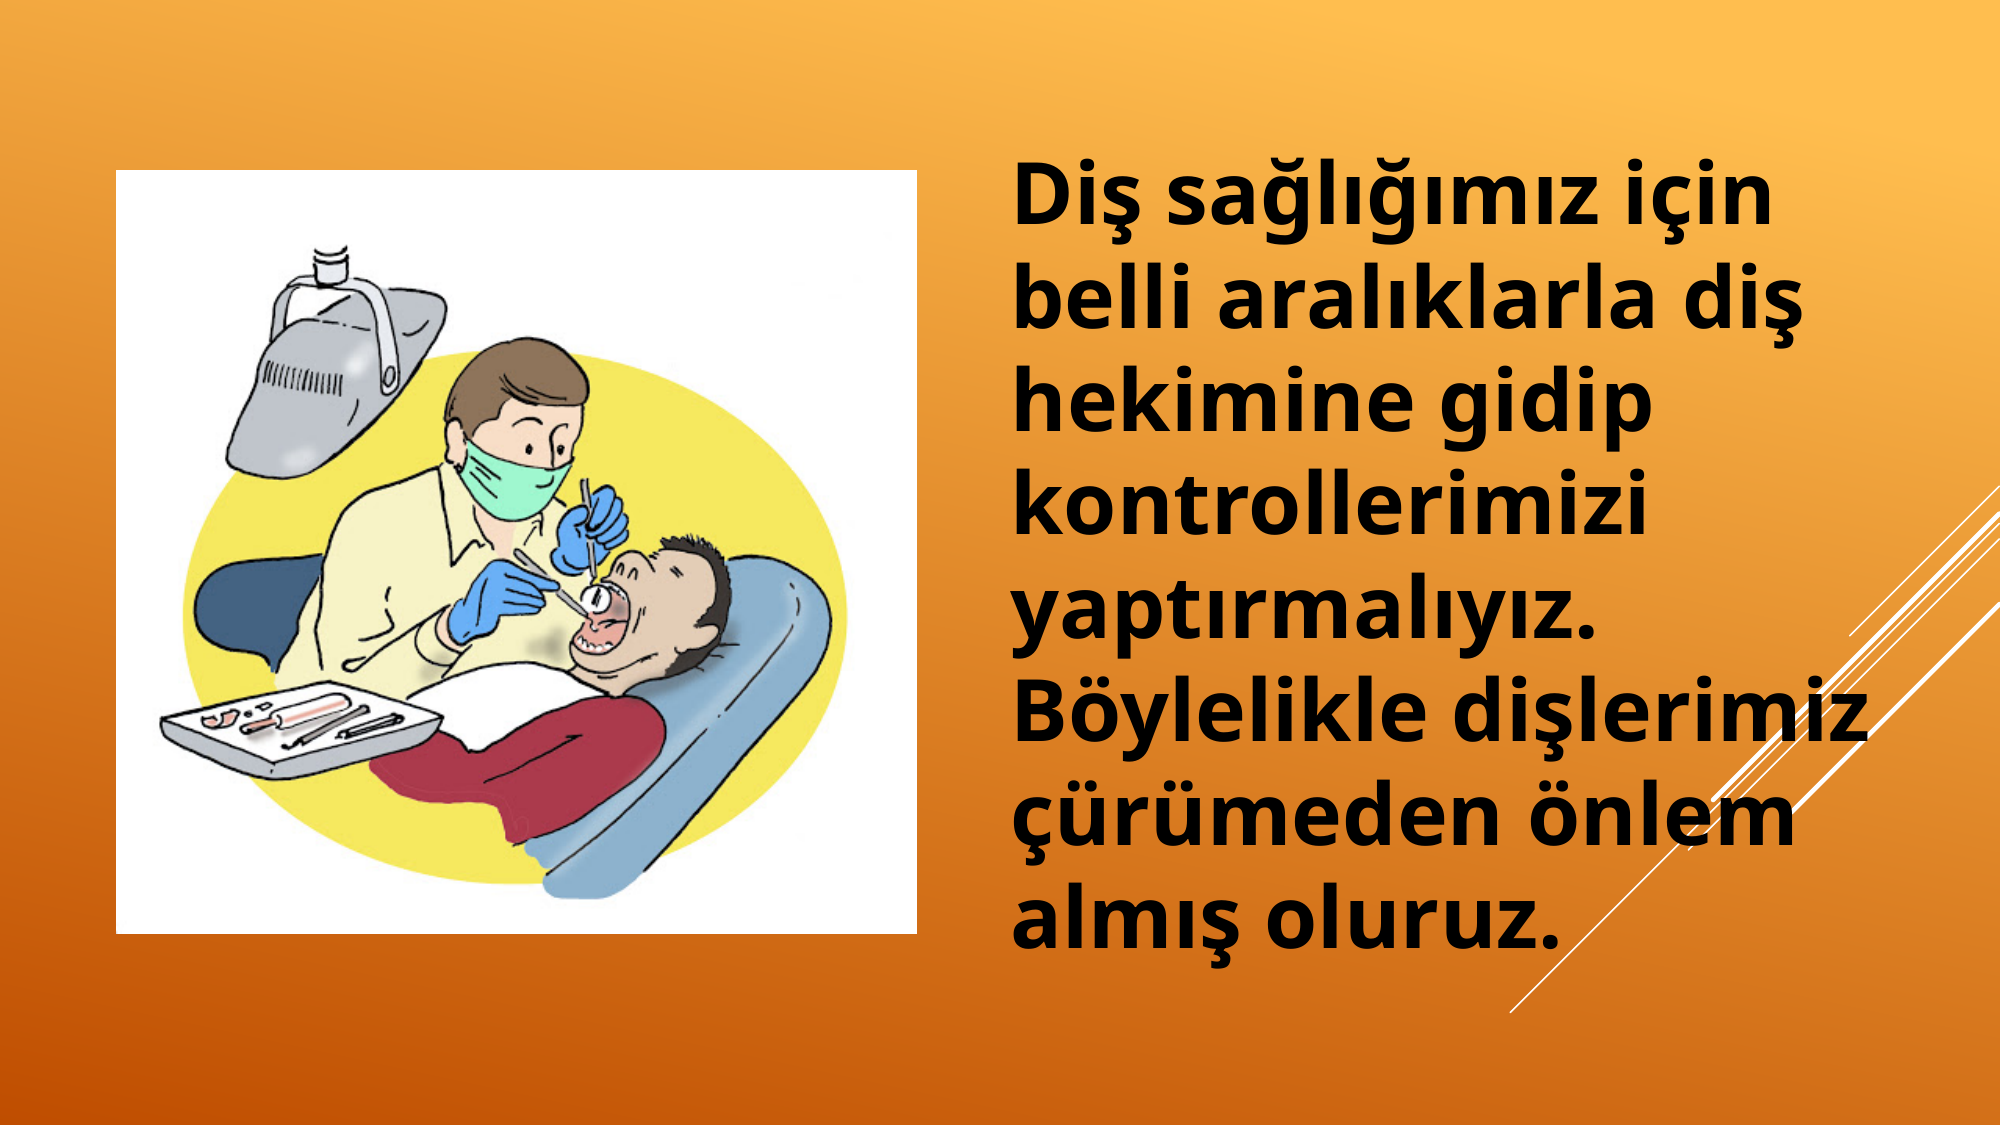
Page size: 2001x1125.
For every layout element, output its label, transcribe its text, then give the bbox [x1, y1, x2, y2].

picture [116, 170, 917, 934]
list Diş sağlığımız için belli aralıklarla diş hekimine gidip kontrollerimizi yaptırmalıyız. Böylelikle dişlerimiz çürümeden önlem almış oluruz. [995, 106, 1894, 999]
